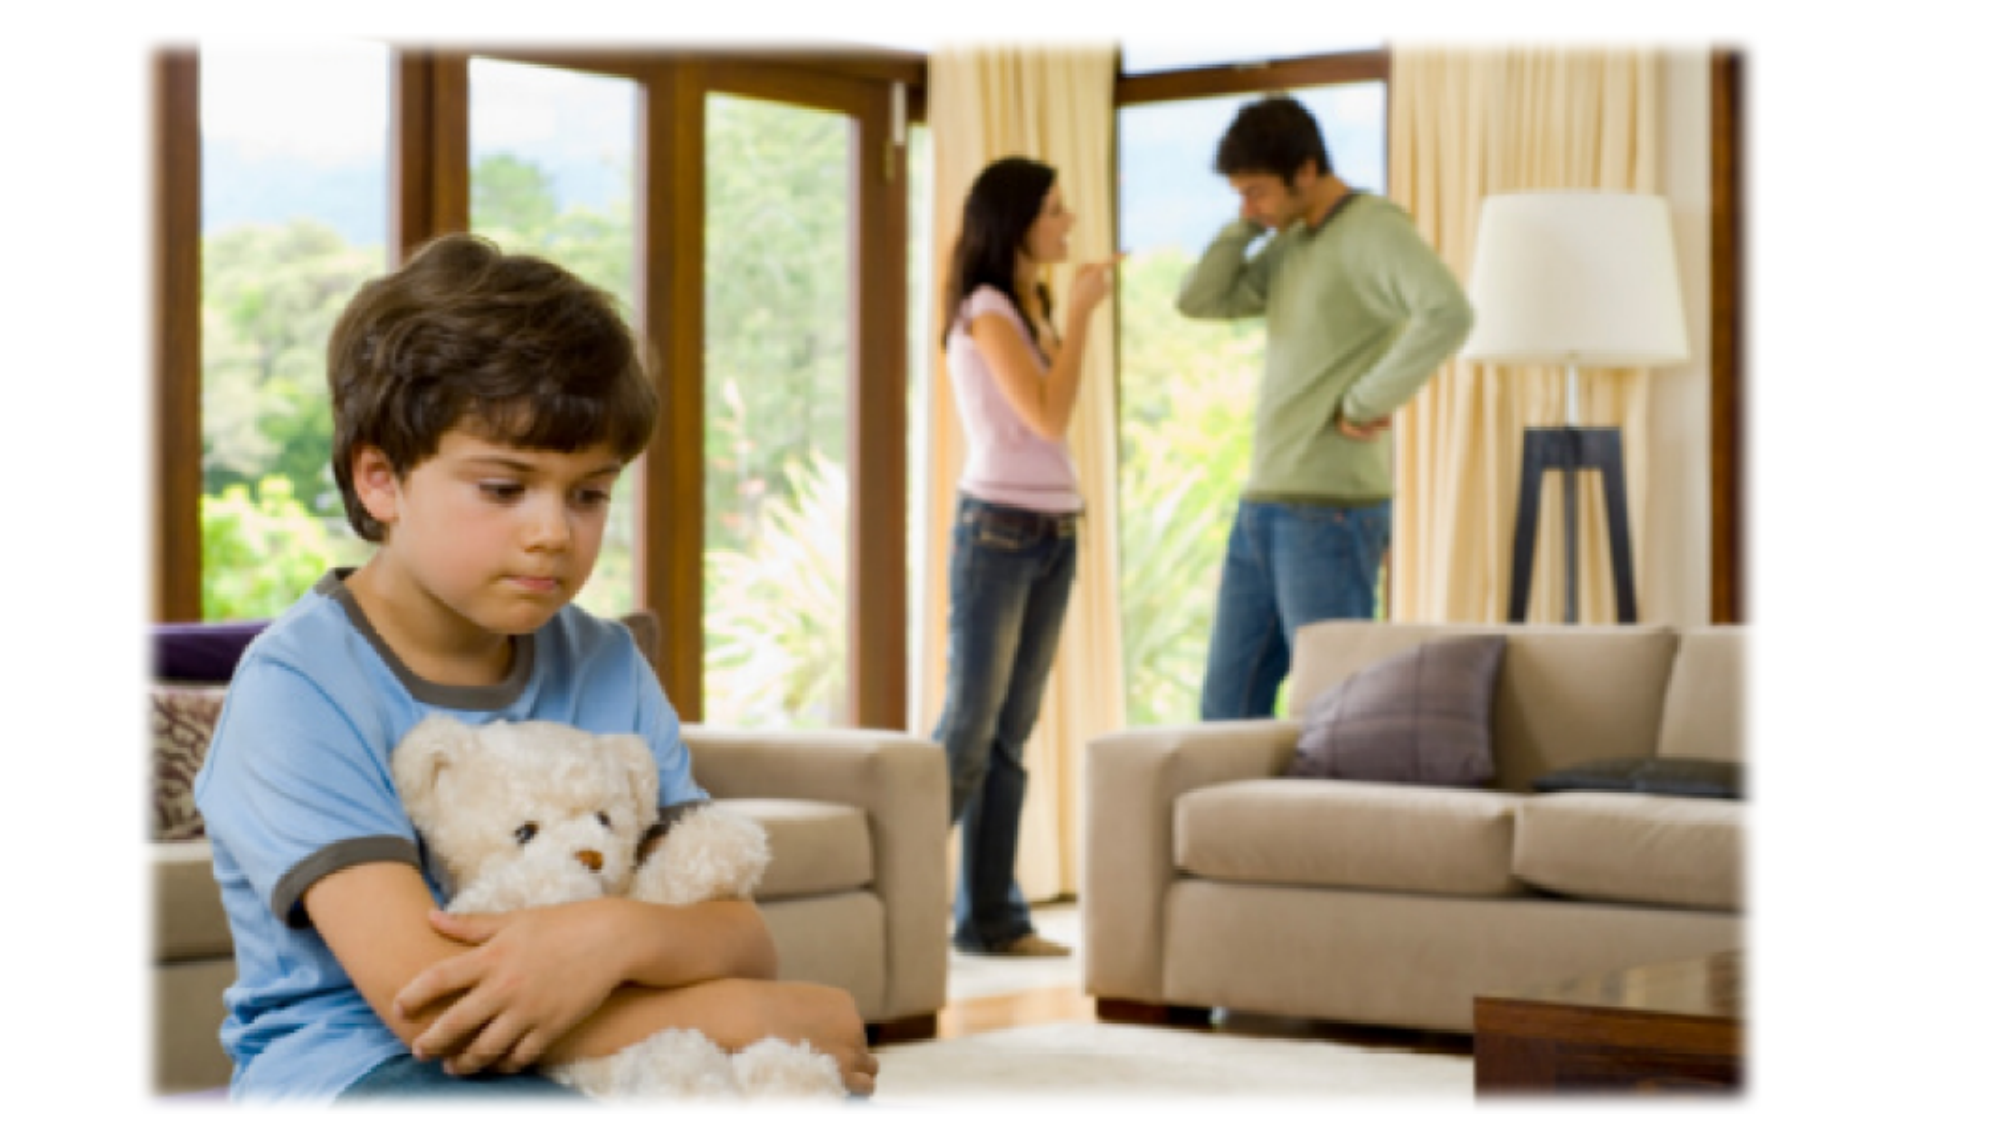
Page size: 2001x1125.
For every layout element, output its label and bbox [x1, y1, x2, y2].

picture [137, 33, 1764, 1114]
